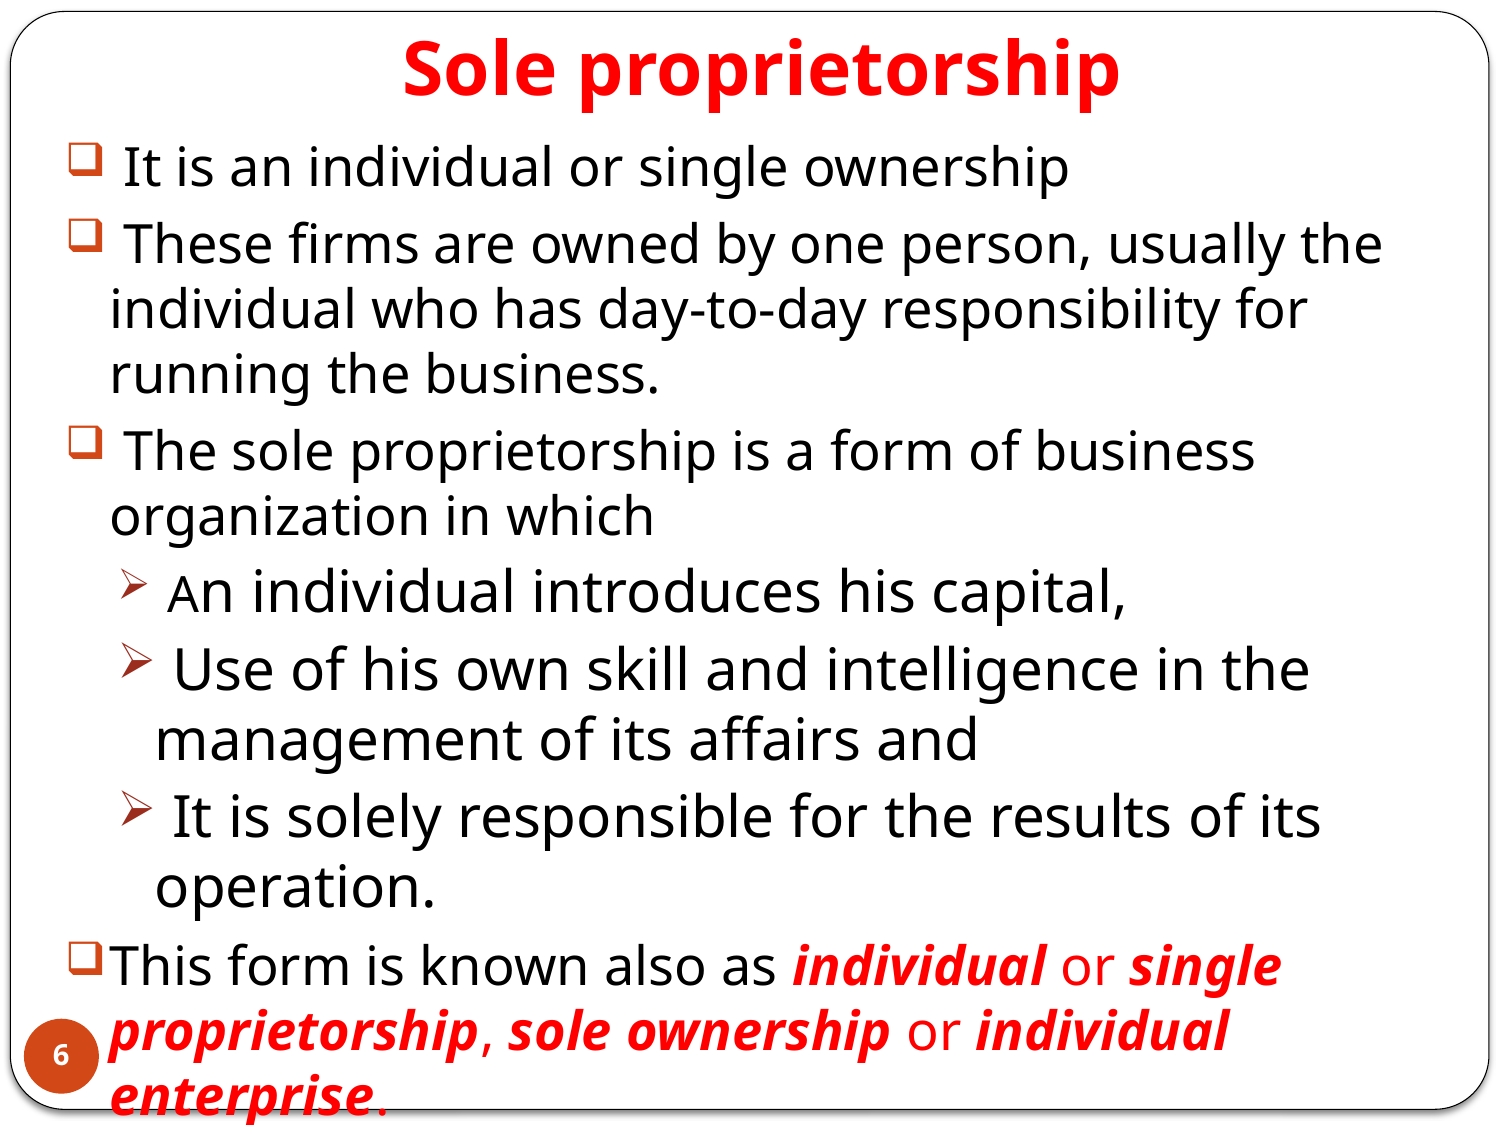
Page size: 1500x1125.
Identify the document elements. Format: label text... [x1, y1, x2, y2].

slide_number 6 [23, 1018, 99, 1094]
title Sole proprietorship [99, 24, 1425, 125]
list It is an individual or single ownership These firms are owned by one person, usually the individual who has day-to-day responsibility for running the business. The sole proprietorship is a form of business organization in which An individual introduces his capital, Use of his own skill and intelligence in the management of its affairs and It is solely responsible for the results of its operation. This form is known also as individual or single proprietorship, sole ownership or individual enterprise. Example: Photo studio, bookshop, bakeries, small town restaurants, retail stores, radio and watch repair shops. [50, 125, 1463, 1088]
